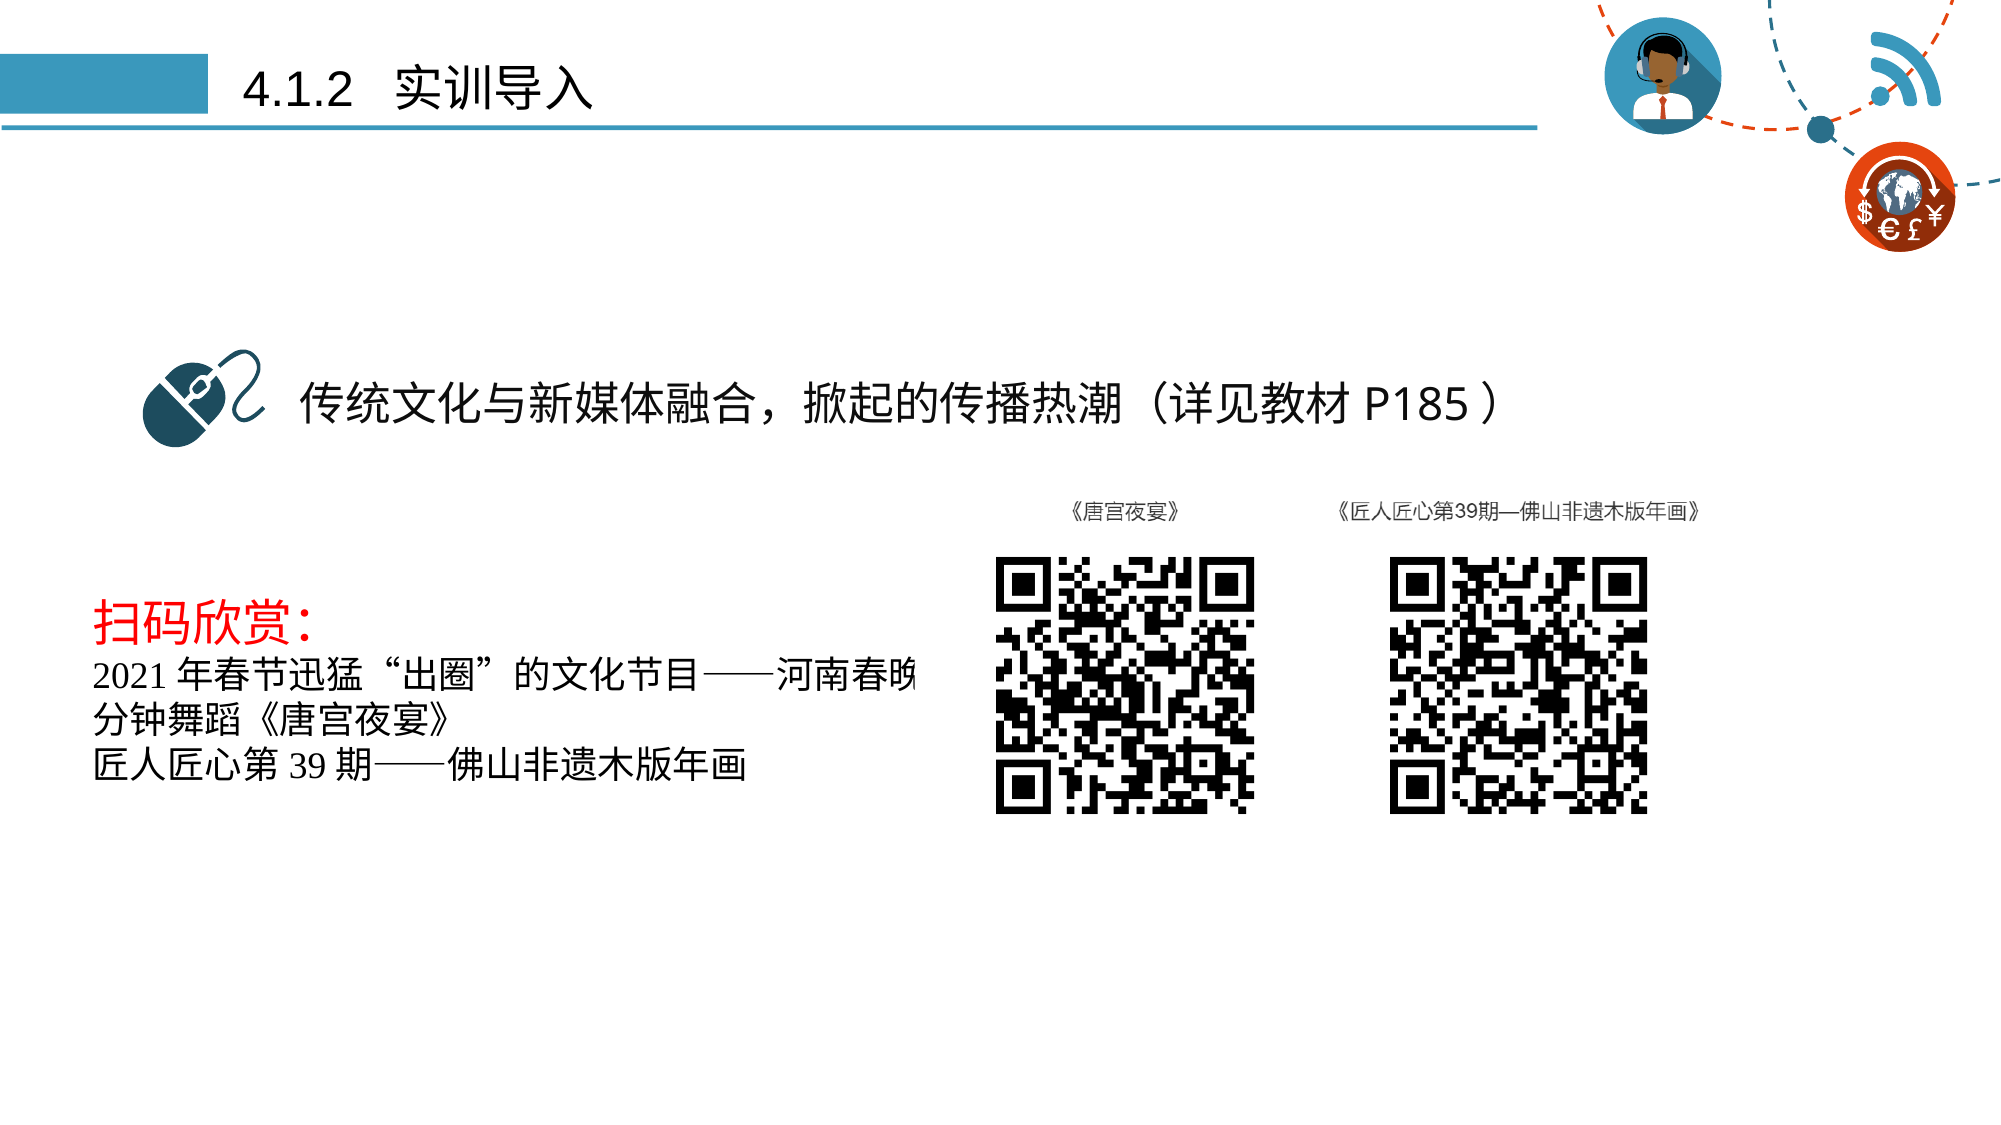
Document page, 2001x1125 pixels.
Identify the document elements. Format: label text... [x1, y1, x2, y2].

picture [914, 496, 1729, 842]
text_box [139, 348, 266, 451]
text_box 传统文化与新媒体融合，掀起的传播热潮（详见教材P185） [284, 338, 1547, 436]
title 4.1.2 实训导入 [222, 55, 1863, 127]
text_box 扫码欣赏： 2021年春节迅猛“出圈”的文化节目——河南春晚五分钟舞蹈《唐宫夜宴》 匠人匠心第39期——佛山非遗木版年画 [77, 583, 914, 794]
